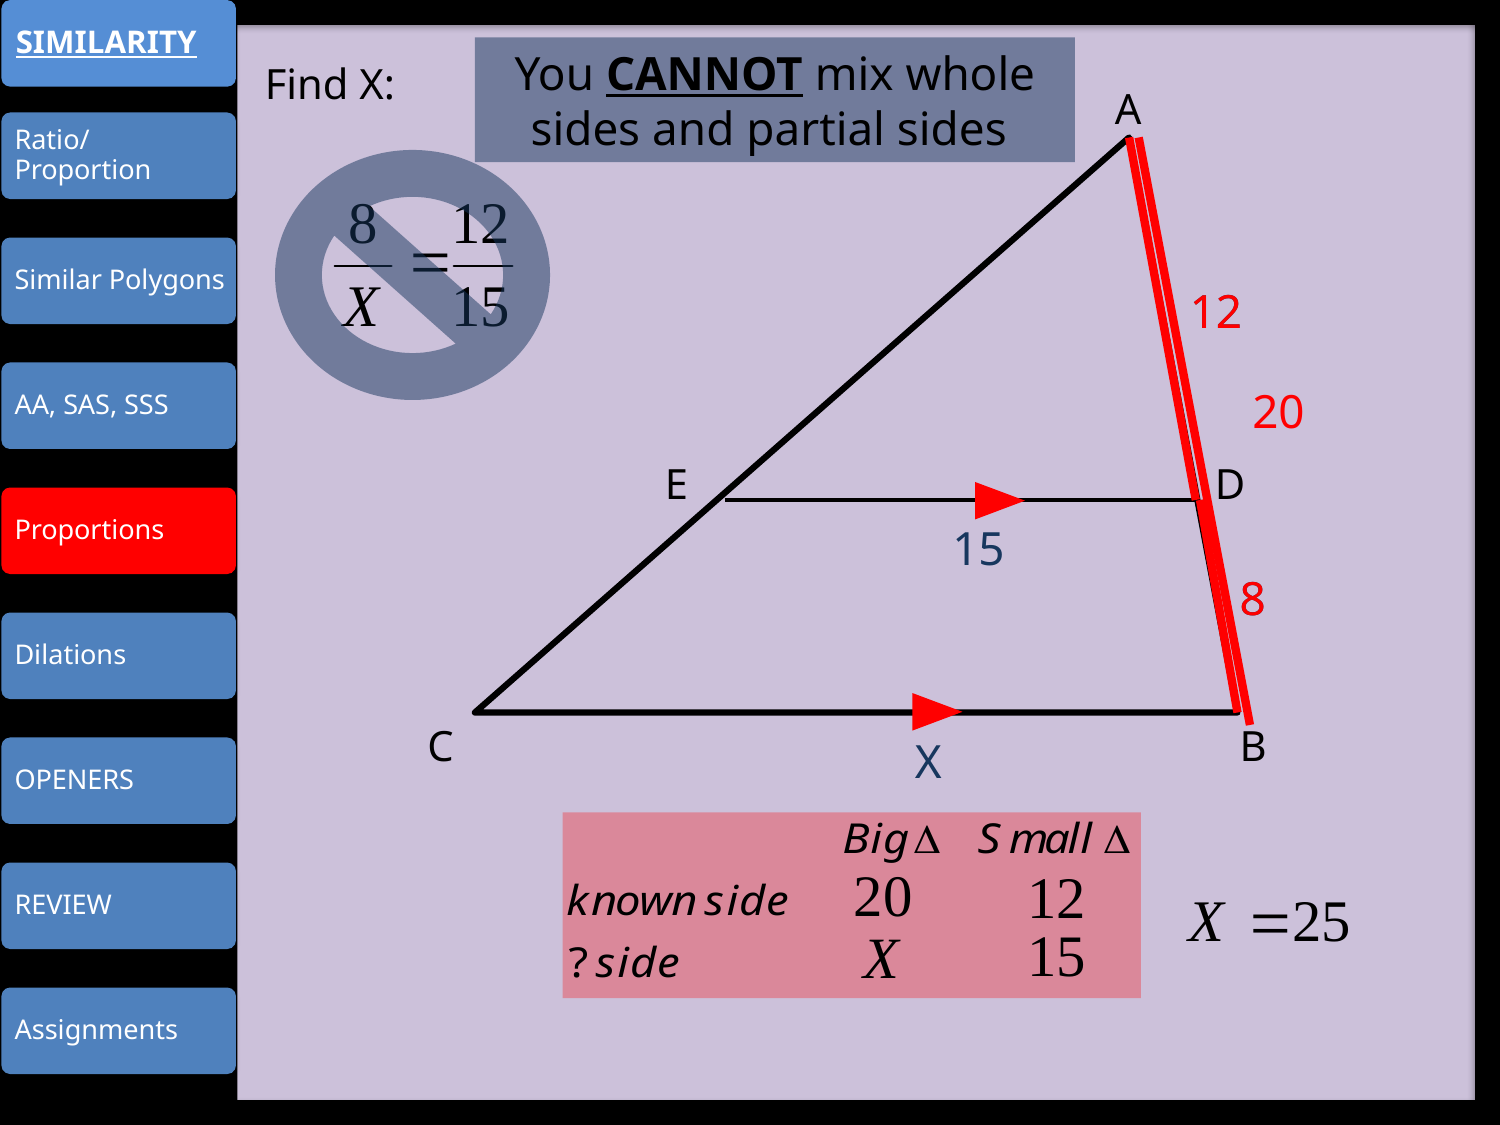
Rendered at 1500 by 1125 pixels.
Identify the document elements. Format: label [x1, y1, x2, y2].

text_box [1024, 936, 1094, 992]
text_box [562, 812, 1142, 999]
text_box [1024, 864, 1094, 929]
text_box [0, 0, 238, 1125]
text_box [980, 285, 1344, 353]
text_box [900, 375, 1489, 488]
text_box [844, 862, 924, 932]
text_box [1174, 887, 1361, 957]
text_box [1112, 587, 1326, 626]
text_box [849, 939, 919, 989]
text_box [324, 187, 526, 340]
text_box [238, 0, 1500, 1125]
